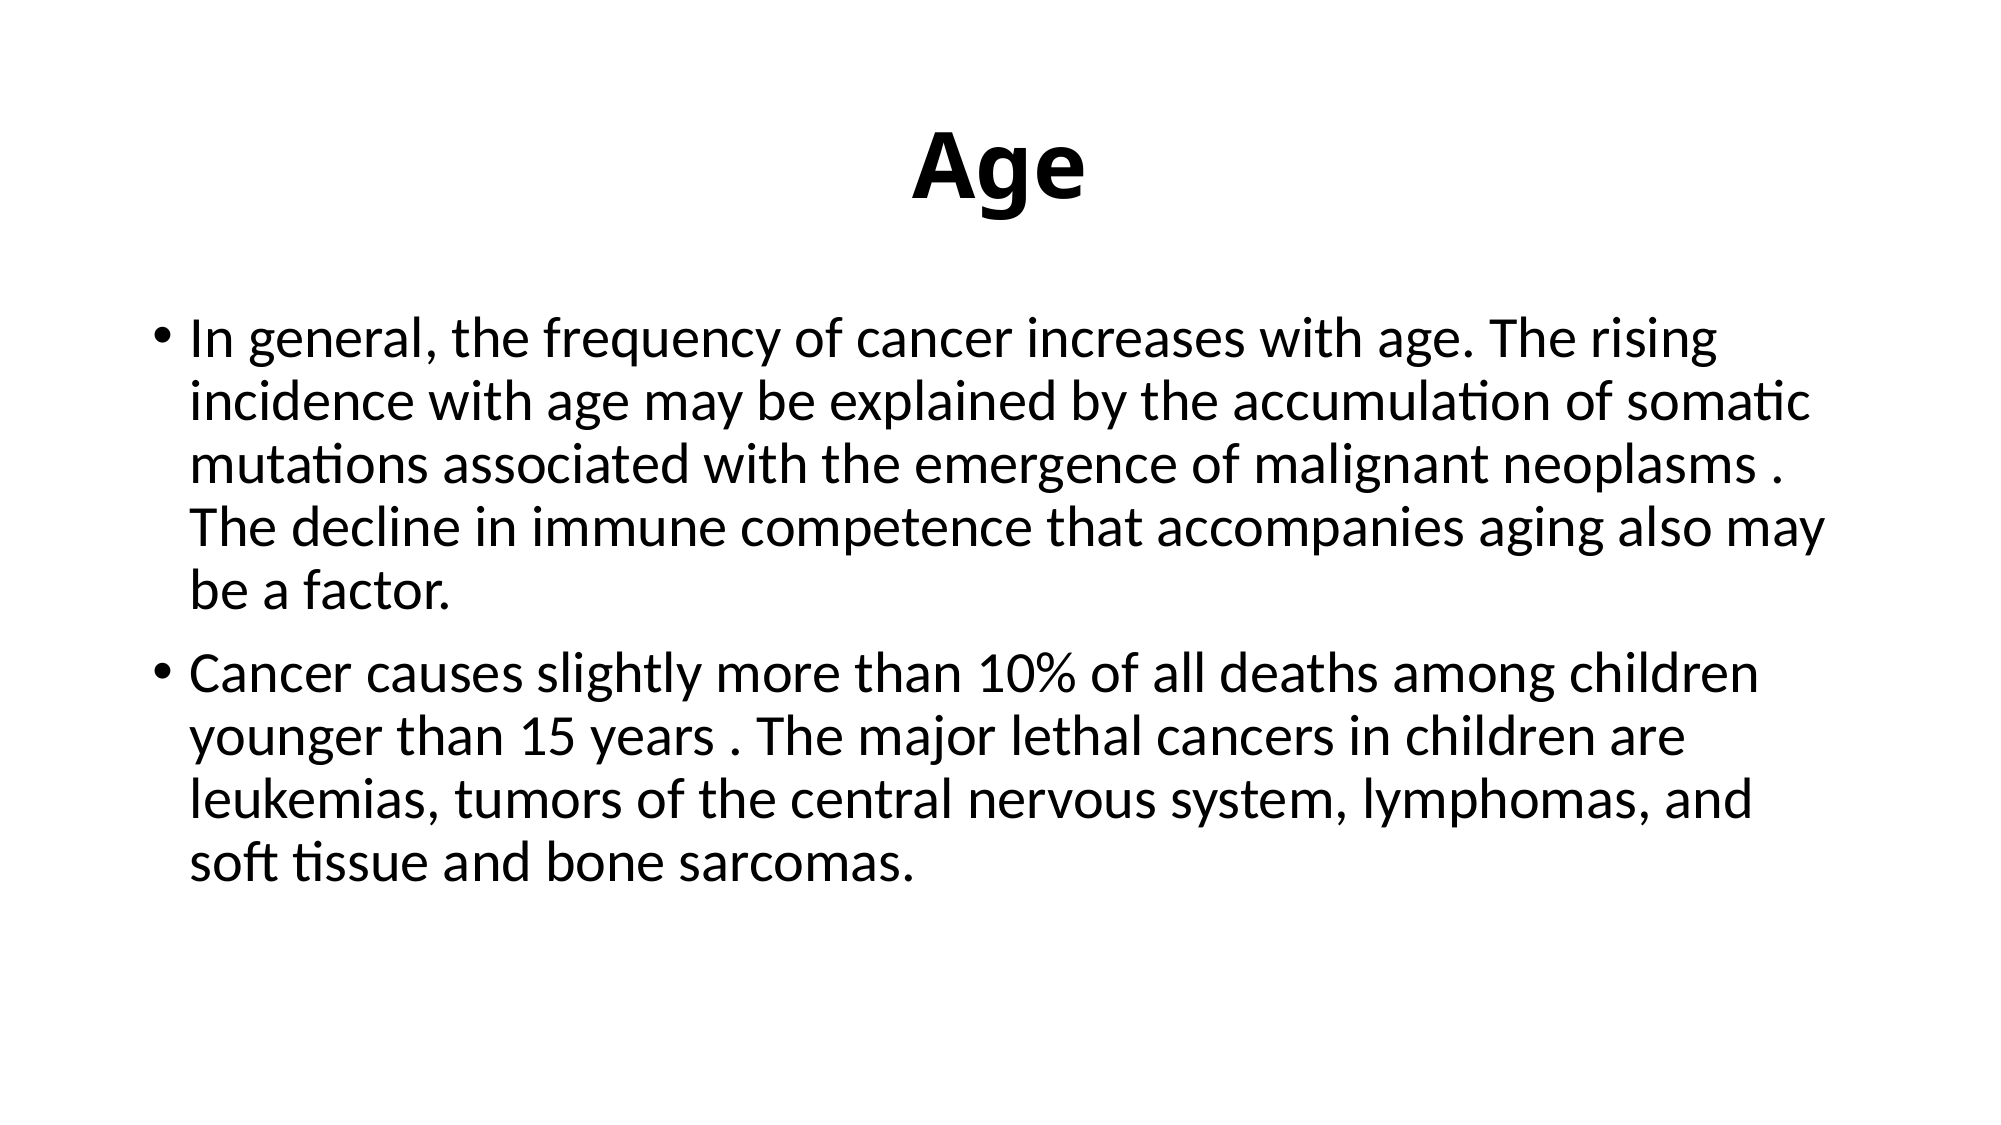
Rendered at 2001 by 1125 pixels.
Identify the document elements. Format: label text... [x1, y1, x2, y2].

list In general, the frequency of cancer increases with age. The rising incidence with age may be explained by the accumulation of somatic mutations associated with the emergence of malignant neoplasms . The decline in immune competence that accompanies aging also may be a factor. Cancer causes slightly more than 10% of all deaths among children younger than 15 years . The major lethal cancers in children are leukemias, tumors of the central nervous system, lymphomas, and soft tissue and bone sarcomas. [137, 299, 1863, 1014]
title Age [137, 59, 1863, 278]
